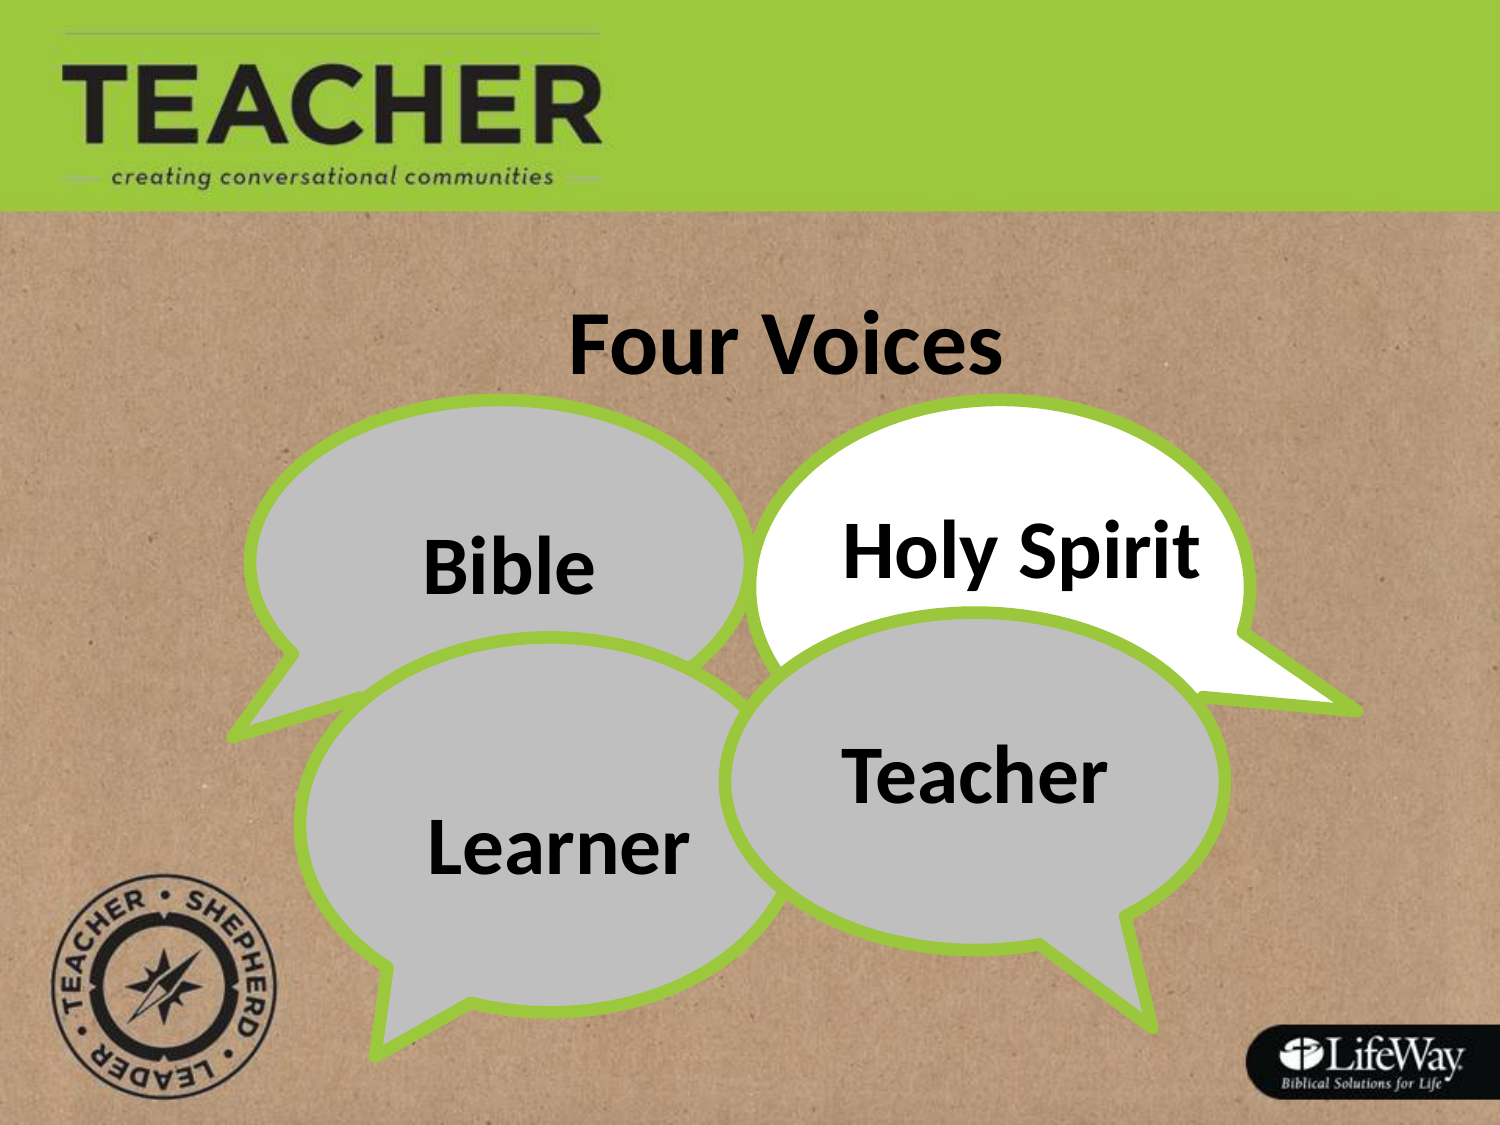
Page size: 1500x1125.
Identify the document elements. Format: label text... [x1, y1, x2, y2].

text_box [724, 612, 1226, 951]
picture [0, 0, 1500, 1125]
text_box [249, 399, 751, 726]
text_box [299, 637, 801, 1013]
text_box Four Voices [553, 275, 1020, 398]
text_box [751, 399, 1251, 776]
